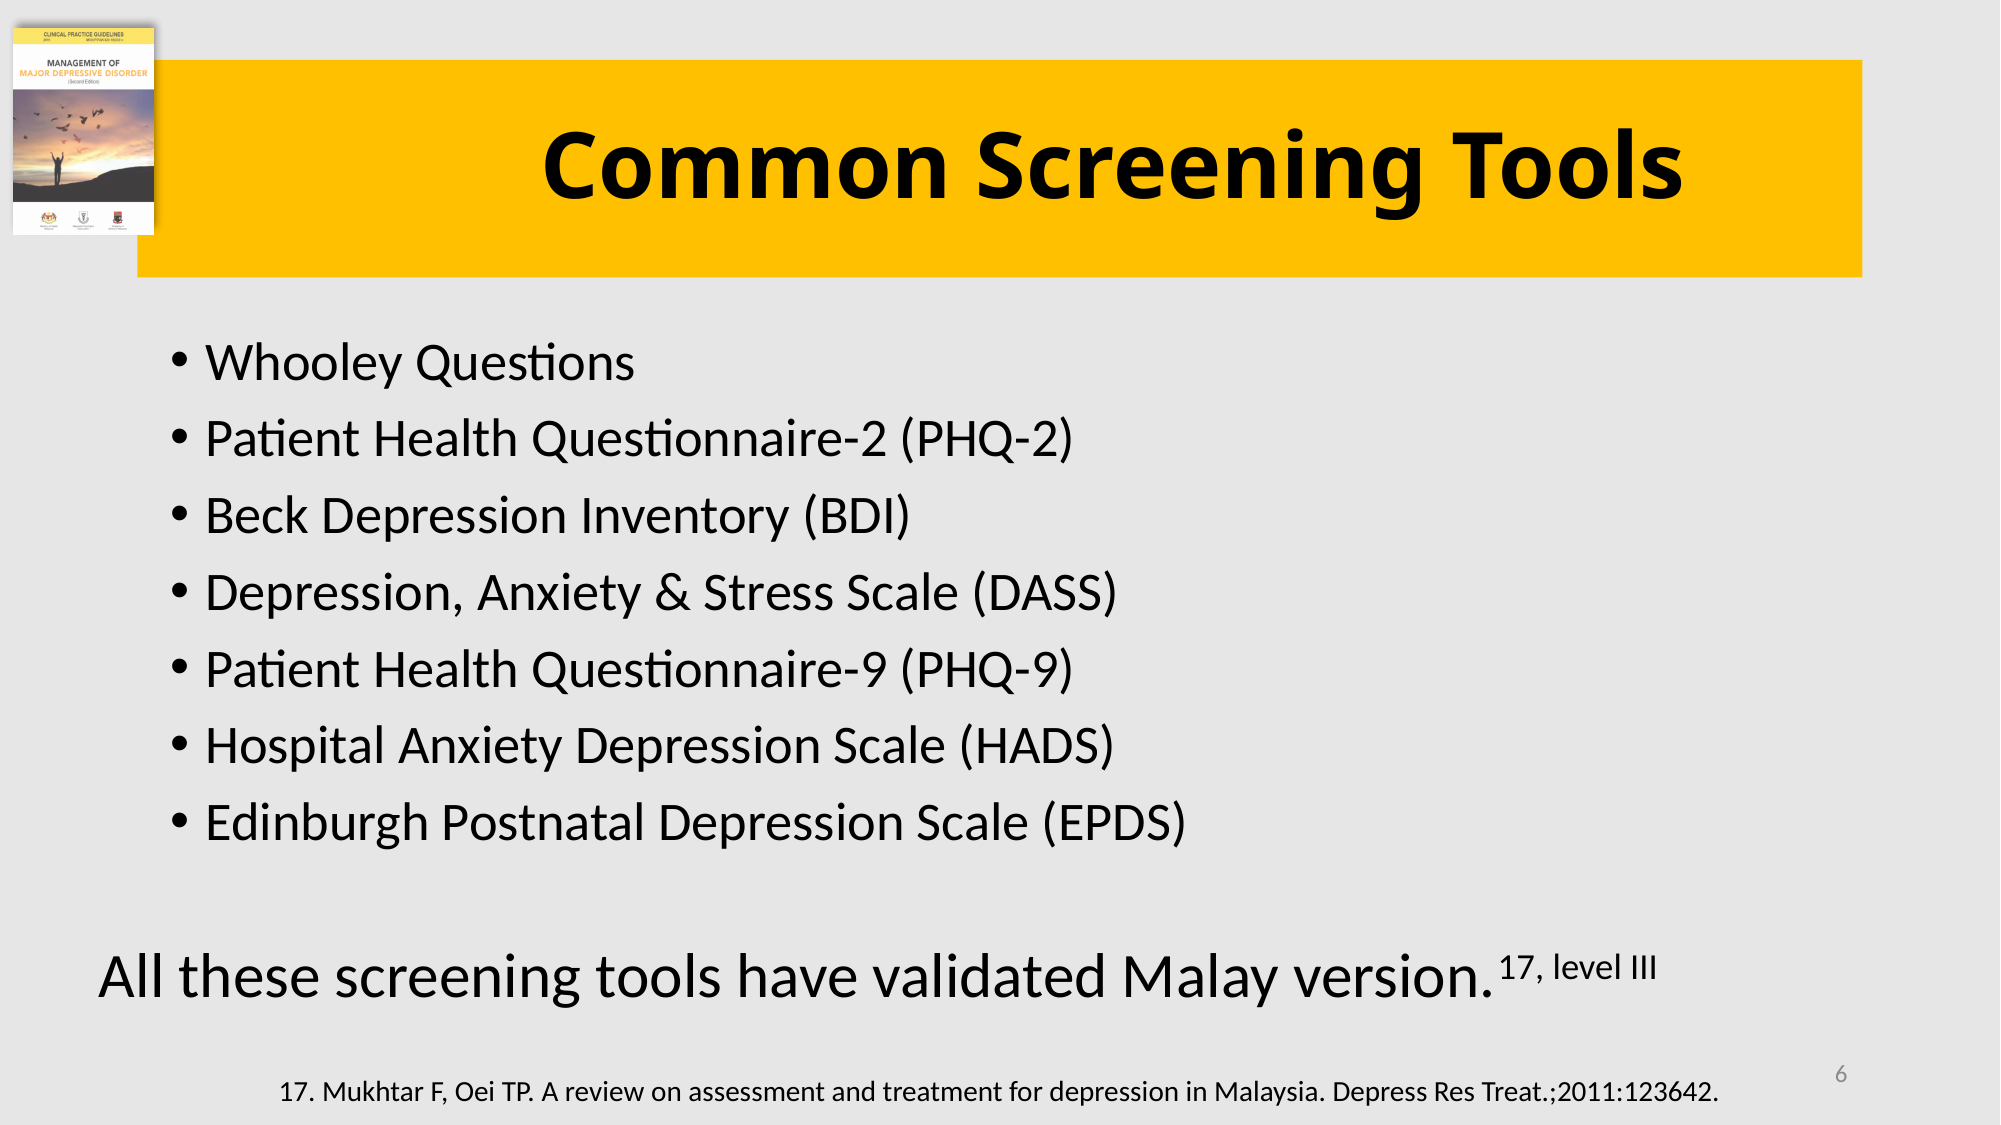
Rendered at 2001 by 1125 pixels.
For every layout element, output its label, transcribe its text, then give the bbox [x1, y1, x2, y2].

title Common Screening Tools [137, 59, 1863, 246]
text_box 17. Mukhtar F, Oei TP. A review on assessment and treatment for depression in Malaysia. Depress Res Treat.;2011:123642. [263, 1065, 1736, 1115]
list Whooley Questions Patient Health Questionnaire-2 (PHQ-2) Beck Depression Inventory (BDI) Depression, Anxiety & Stress Scale (DASS) Patient Health Questionnaire-9 (PHQ-9) Hospital Anxiety Depression Scale (HADS) Edinburgh Postnatal Depression Scale (EPDS) All these screening tools have validated Malay version.17, level III [83, 246, 1876, 1022]
picture [13, 28, 154, 235]
slide_number 6 [1412, 1042, 1863, 1103]
